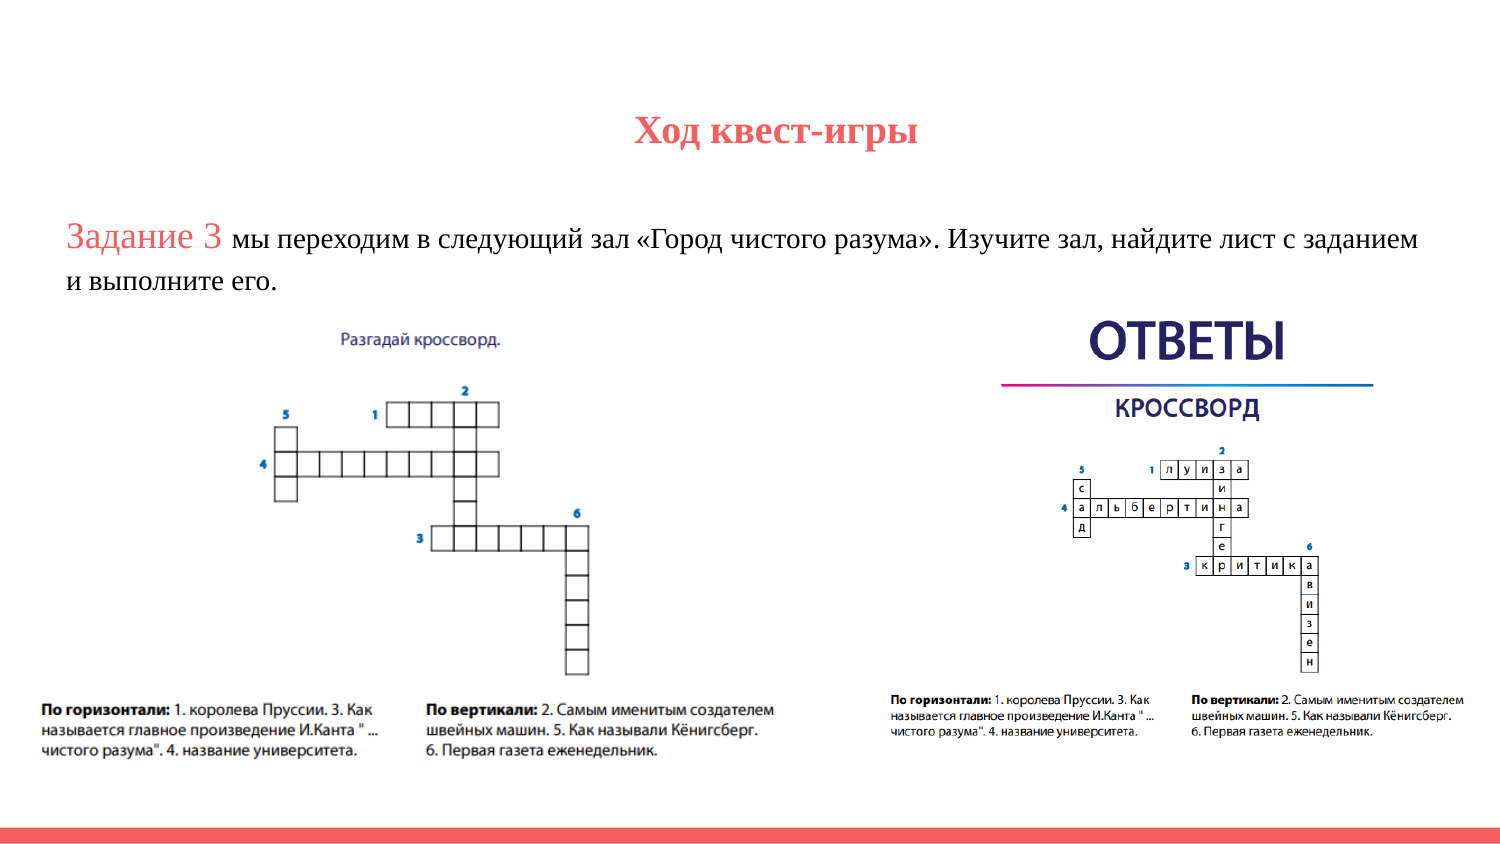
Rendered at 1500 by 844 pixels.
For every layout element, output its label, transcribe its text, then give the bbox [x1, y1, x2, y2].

picture [10, 317, 818, 769]
picture [870, 298, 1473, 750]
title Ход квест-игры [51, 64, 1449, 167]
list Задание 3 мы переходим в следующий зал «Город чистого разума». Изучите зал, найдите лист с заданием и выполните его. [51, 189, 1449, 750]
